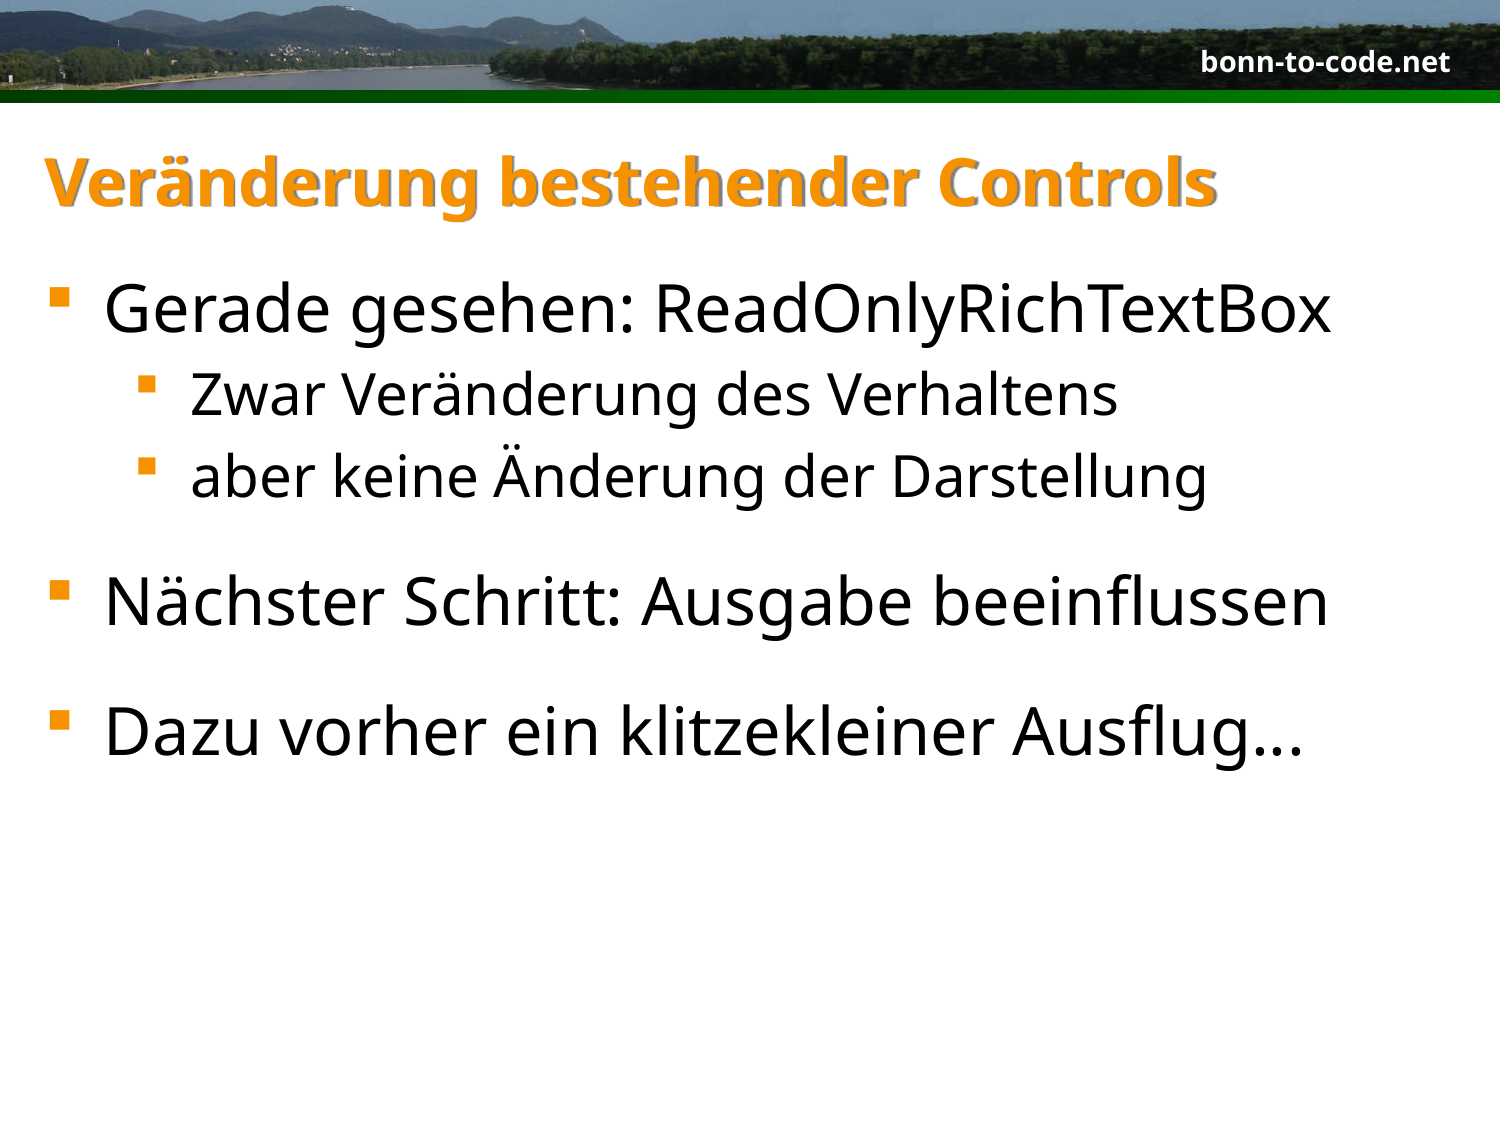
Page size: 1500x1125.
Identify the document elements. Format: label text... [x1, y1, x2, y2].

title Veränderung bestehender Controls [29, 101, 1471, 257]
picture [0, 0, 1500, 90]
list Gerade gesehen: ReadOnlyRichTextBox Zwar Veränderung des Verhaltens aber keine Änderung der Darstellung Nächster Schritt: Ausgabe beeinflussen Dazu vorher ein klitzekleiner Ausflug... [29, 257, 1471, 1114]
